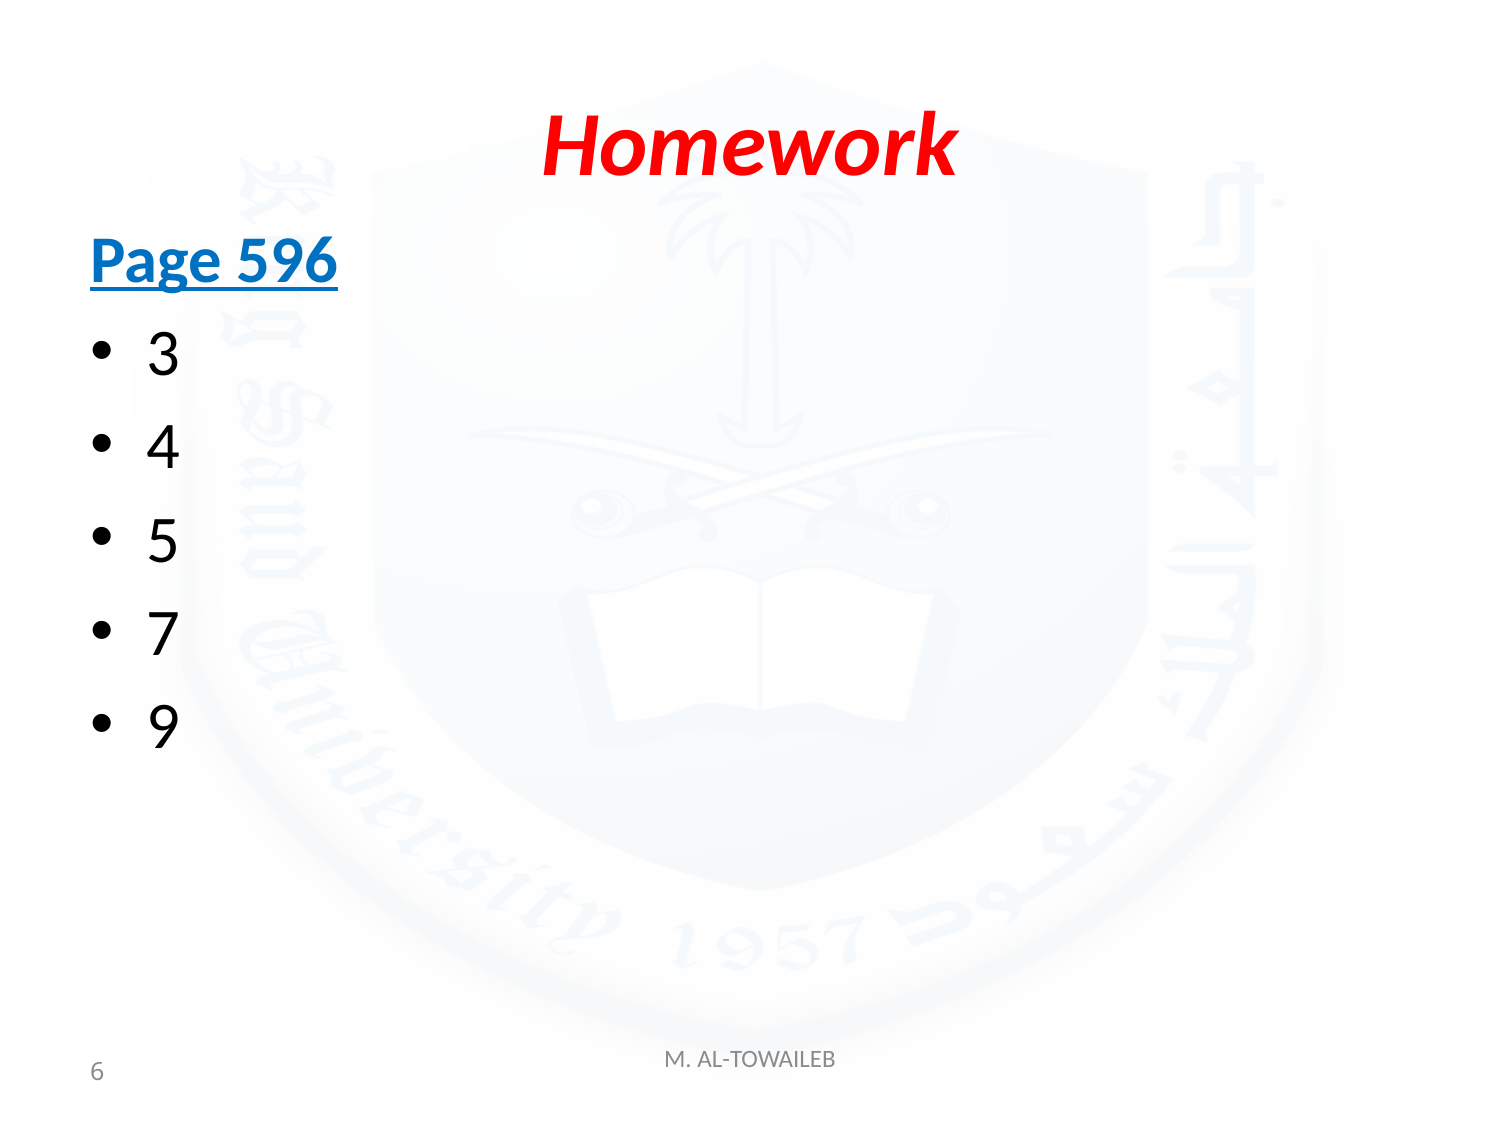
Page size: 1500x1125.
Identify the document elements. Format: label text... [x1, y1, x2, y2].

list Page 596 3 4 5 7 9 [75, 208, 1425, 1005]
title Homework [75, 45, 1425, 208]
slide_number 6 [75, 1042, 425, 1103]
footer M. AL-TOWAILEB [512, 1042, 988, 1103]
